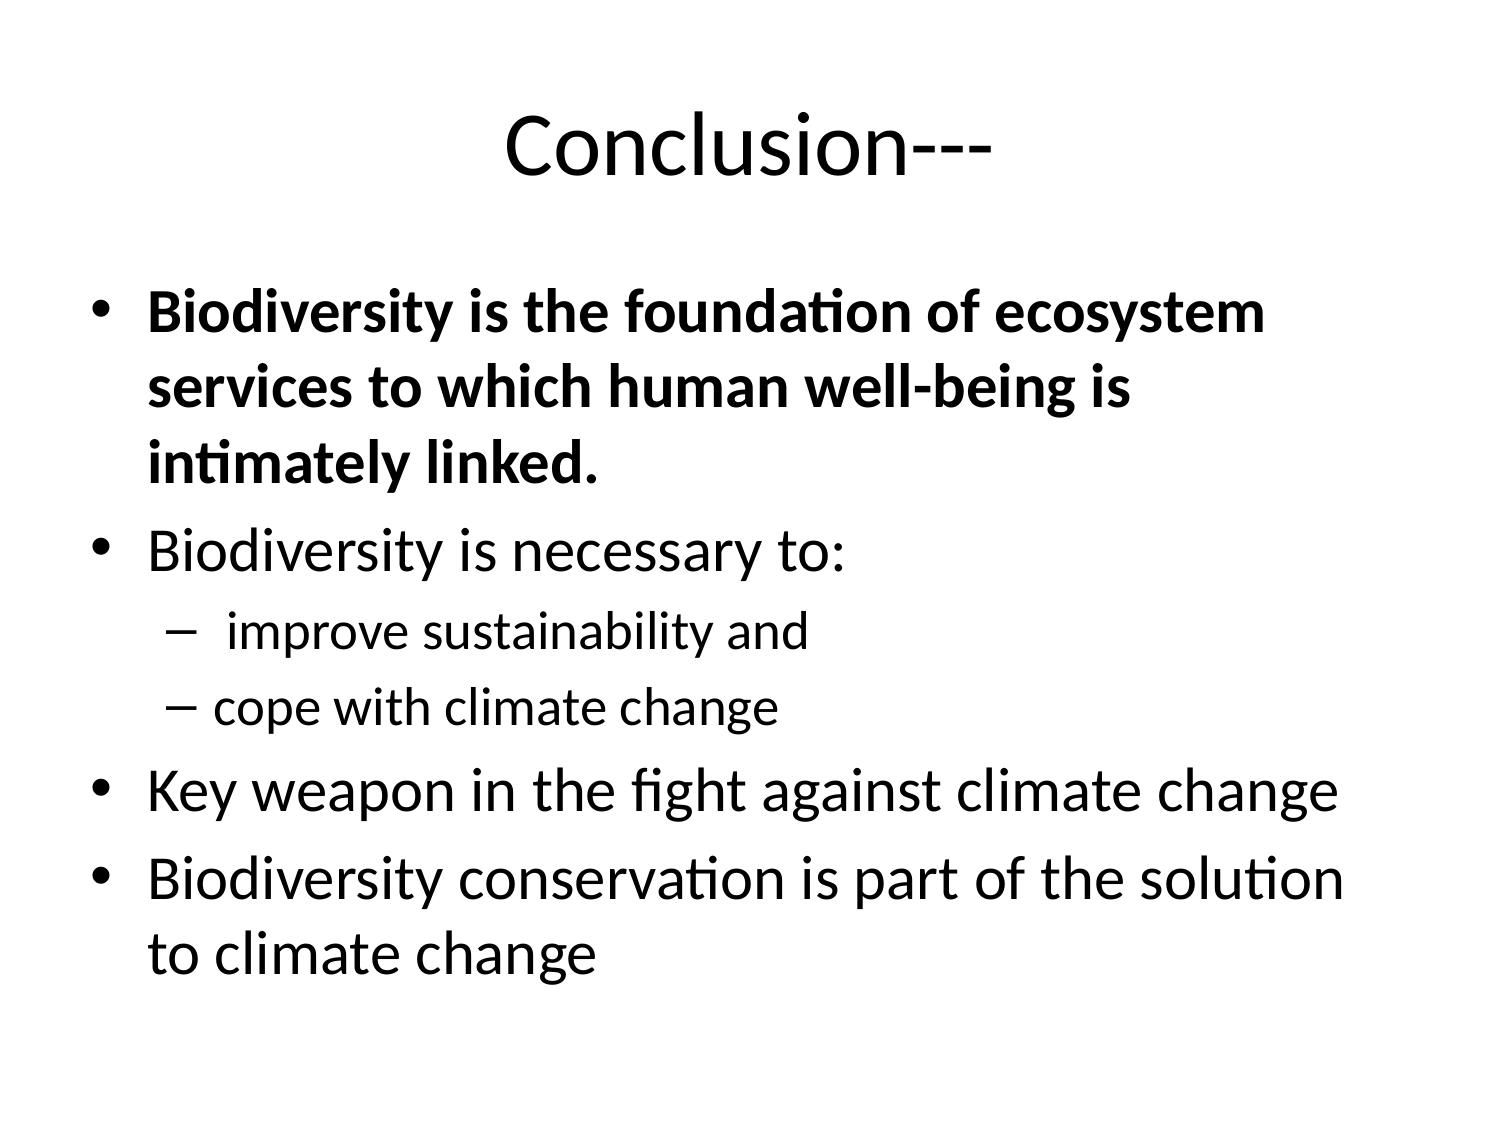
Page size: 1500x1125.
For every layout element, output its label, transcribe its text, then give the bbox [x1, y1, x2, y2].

list Biodiversity is the foundation of ecosystem services to which human well-being is intimately linked. Biodiversity is necessary to: improve sustainability and cope with climate change Key weapon in the fight against climate change Biodiversity conservation is part of the solution to climate change [75, 262, 1425, 1005]
title Conclusion--- [75, 45, 1425, 233]
